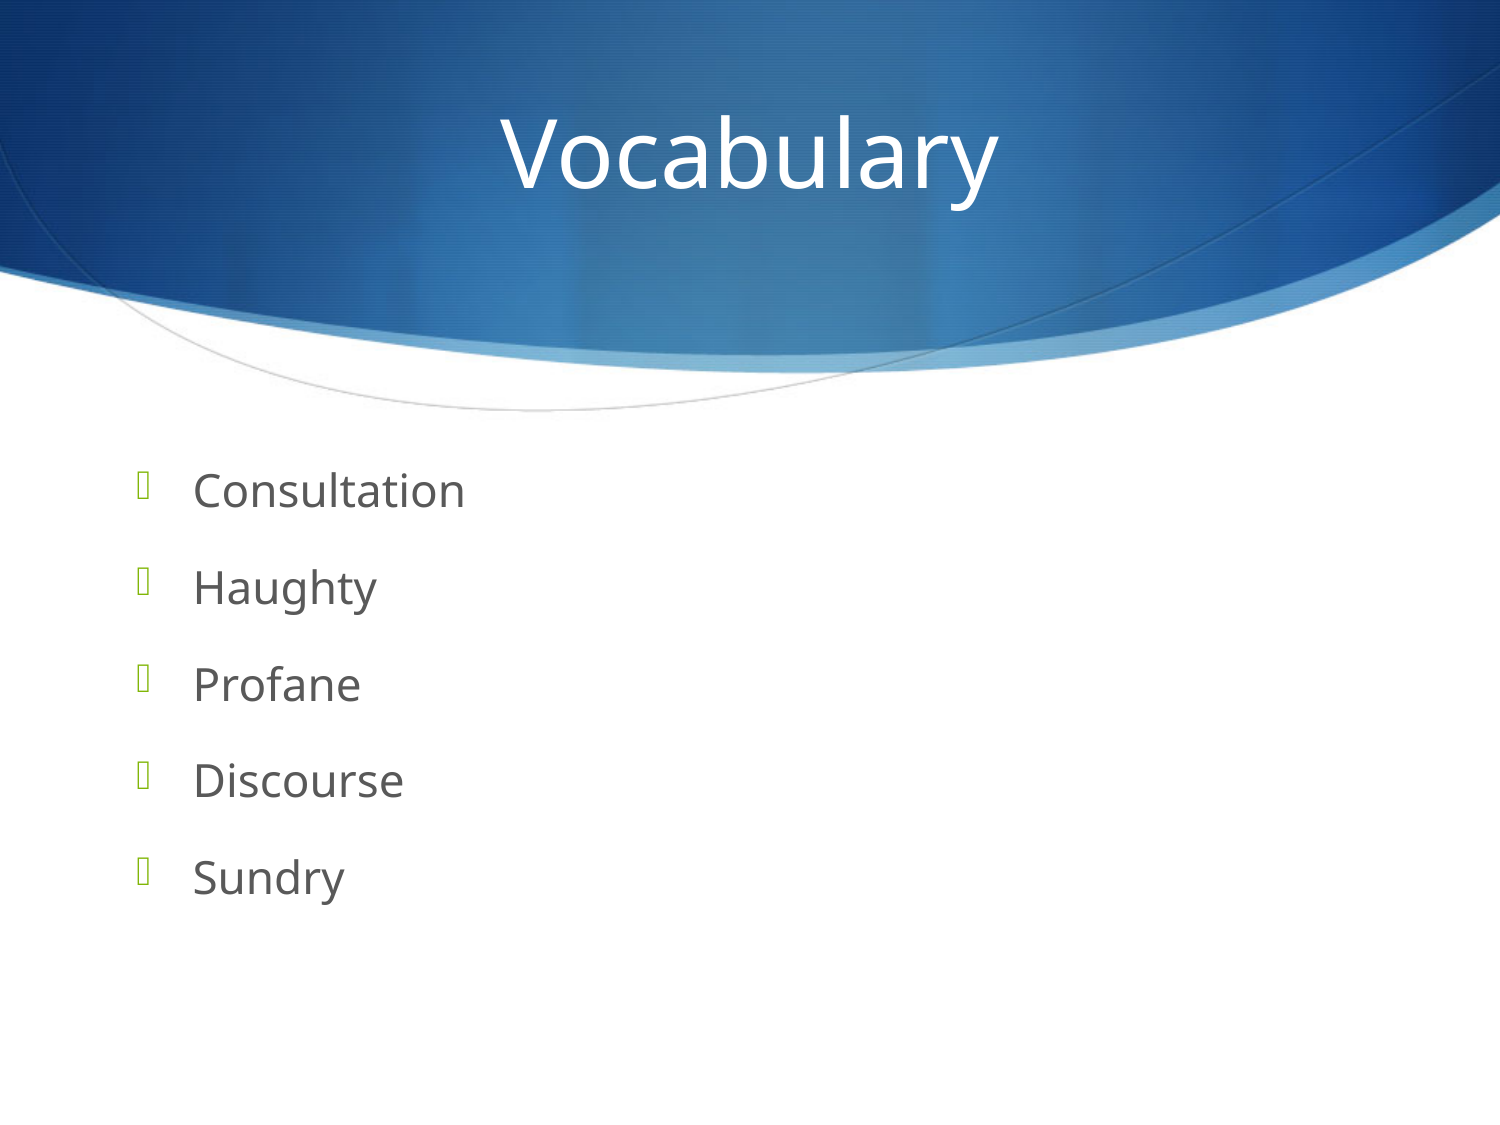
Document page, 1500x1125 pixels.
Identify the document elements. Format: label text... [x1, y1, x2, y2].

list Consultation Haughty Profane Discourse Sundry [121, 454, 1379, 991]
picture [0, 0, 1500, 1125]
title Vocabulary [75, 56, 1425, 245]
